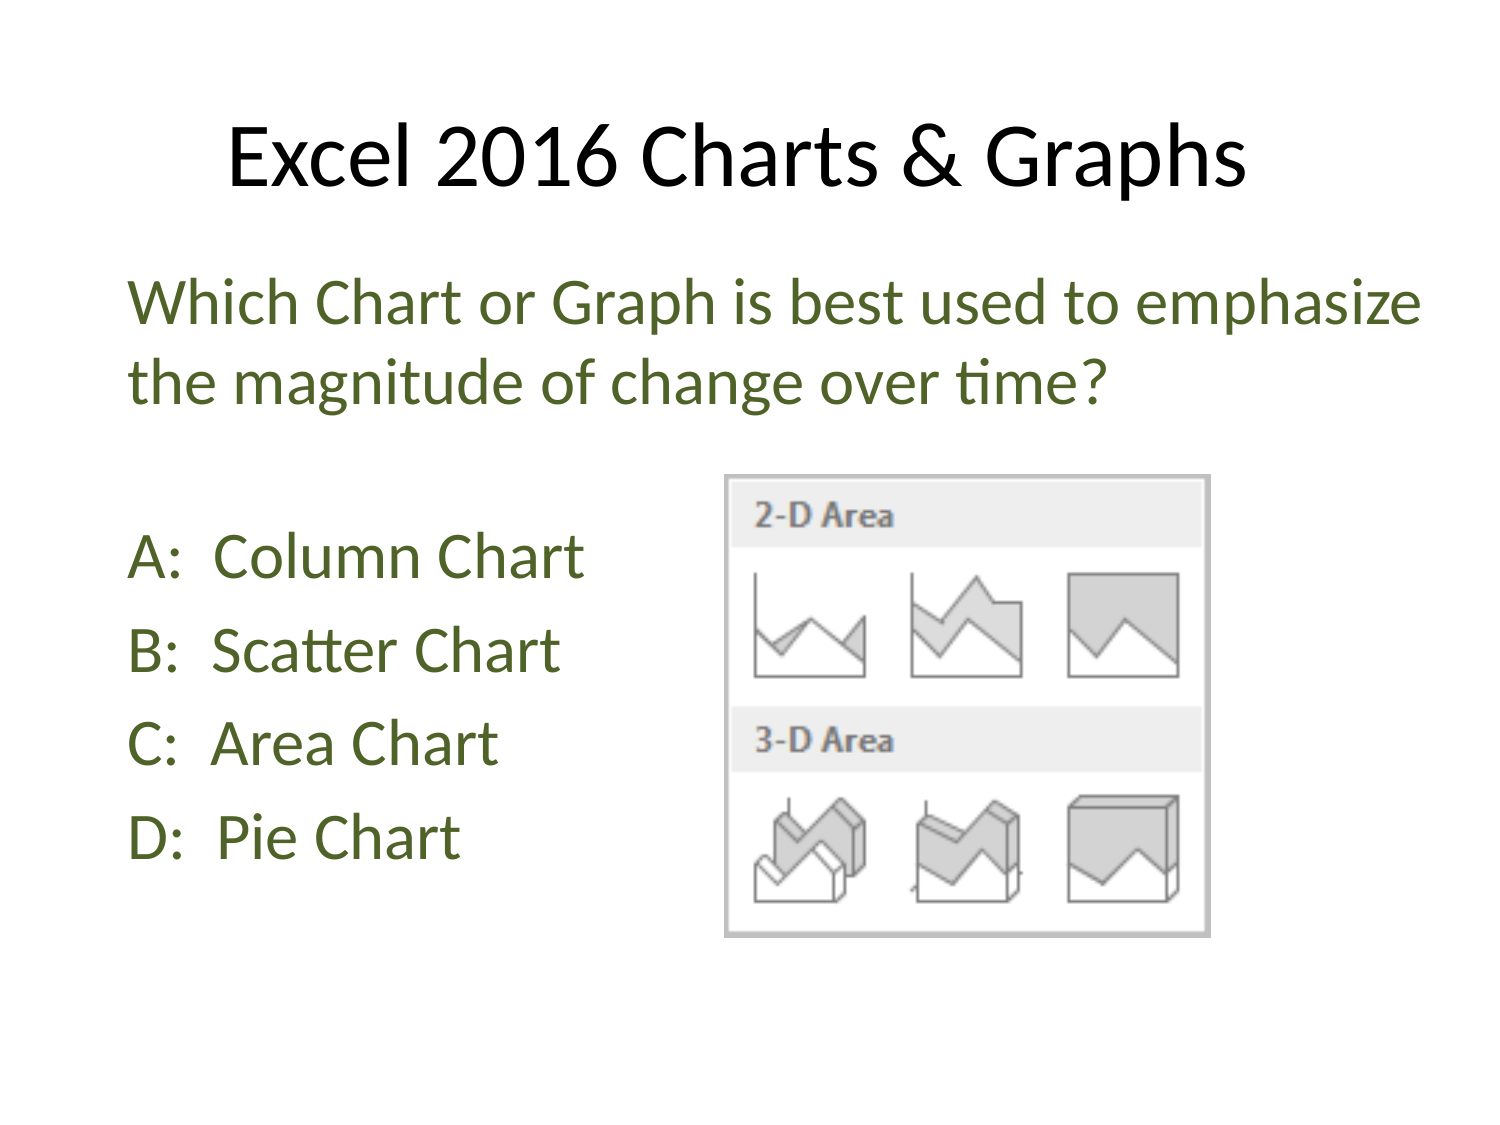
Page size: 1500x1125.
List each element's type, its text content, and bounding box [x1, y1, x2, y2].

title Excel 2016 Charts & Graphs [100, 62, 1376, 238]
subtitle Which Chart or Graph is best used to emphasize the magnitude of change over time? A: Column Chart B: Scatter Chart C: Area Chart D: Pie Chart [112, 250, 1463, 976]
picture [724, 474, 1211, 938]
